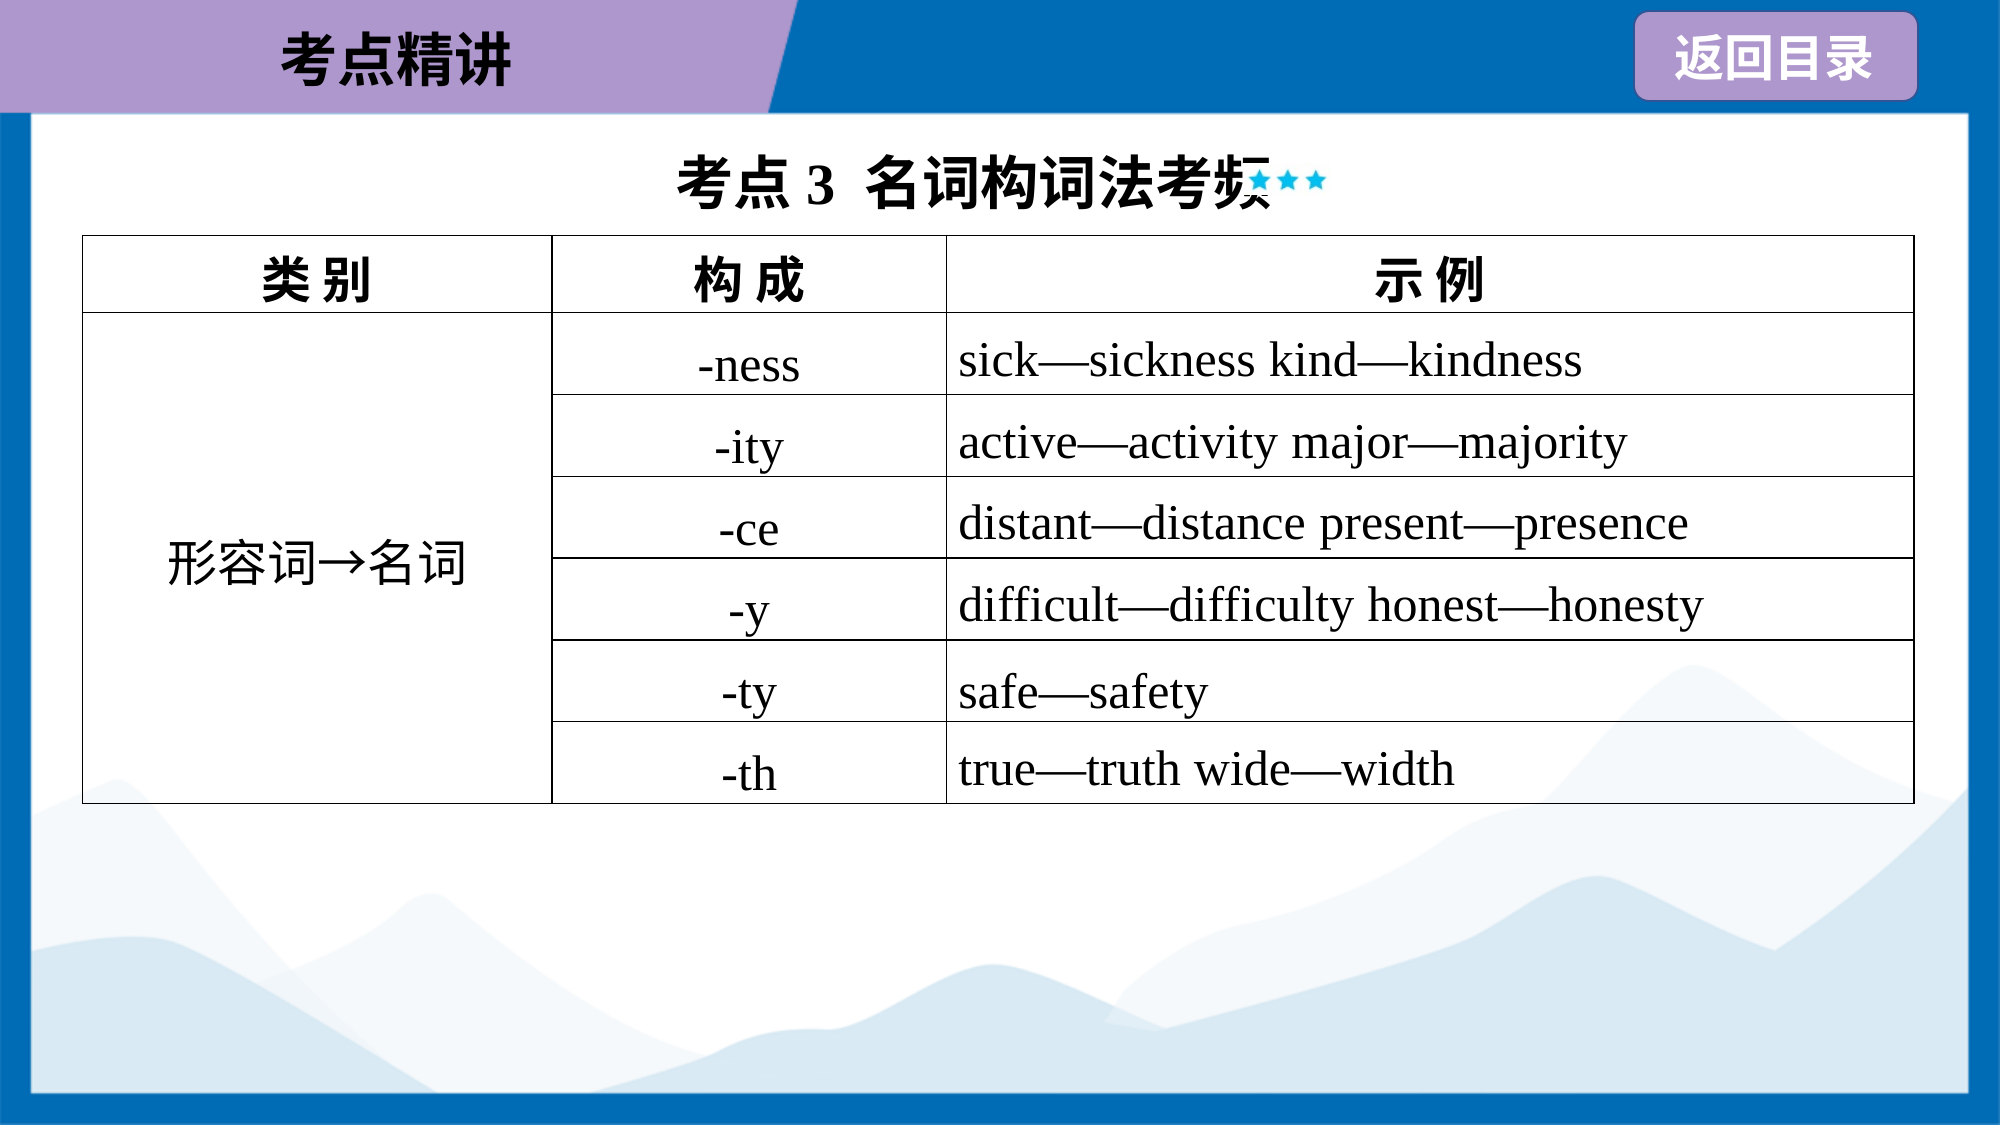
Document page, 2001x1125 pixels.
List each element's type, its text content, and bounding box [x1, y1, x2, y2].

table_header 示 例 [947, 236, 1913, 312]
table_cell safe—safety [947, 641, 1913, 721]
table_cell sick—sickness kind—kindness [947, 313, 1913, 394]
text_box 考点3 名词构词法考频 . [82, 144, 1918, 215]
table_cell distant—distance present—presence [947, 477, 1913, 557]
table_cell 形容词→名词 [83, 313, 551, 803]
table_cell -ity [553, 395, 946, 476]
table_header 构 成 [553, 236, 946, 312]
table_header 类 别 [83, 236, 551, 312]
table_cell -y [553, 559, 946, 639]
table_cell -ce [553, 477, 946, 557]
table_cell true—truth wide—width [947, 722, 1913, 803]
table_cell -ness [553, 313, 946, 394]
table_cell -ty [553, 641, 946, 721]
table_cell -th [553, 722, 946, 803]
table_cell active—activity major—majority [947, 395, 1913, 476]
picture [0, 0, 2000, 1125]
table_cell difficult—difficulty honest—honesty [947, 559, 1913, 639]
